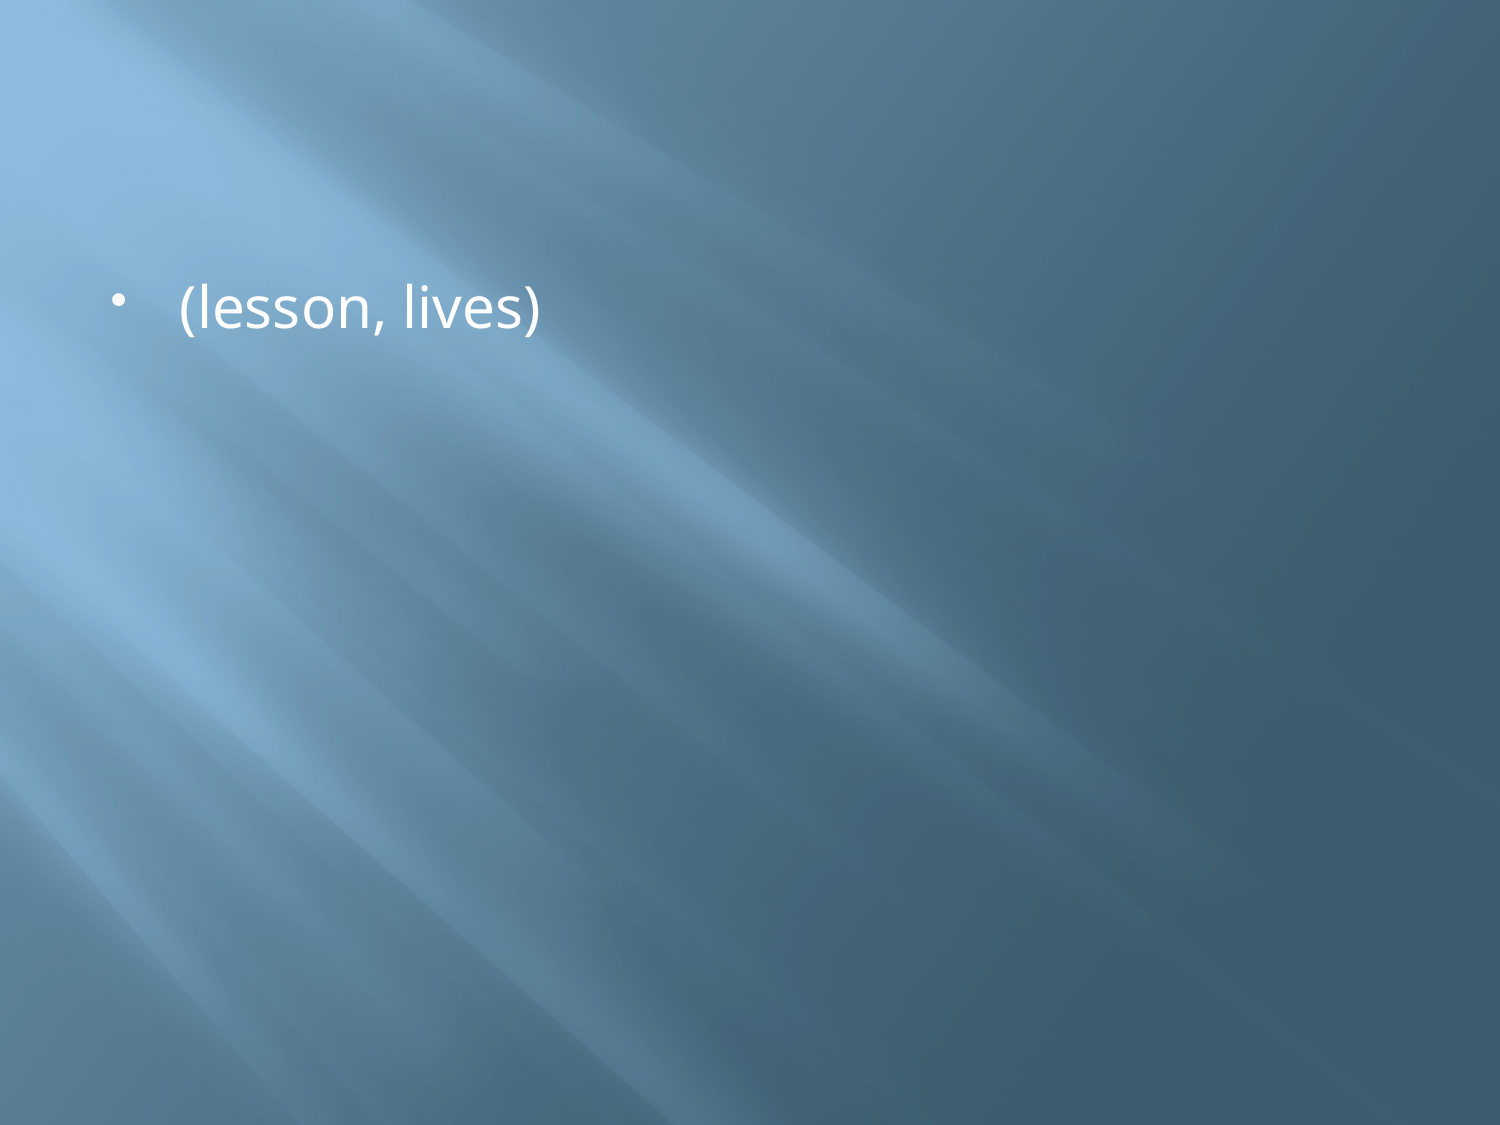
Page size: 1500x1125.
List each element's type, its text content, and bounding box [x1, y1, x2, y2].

list (lesson, lives) [75, 262, 1425, 1035]
